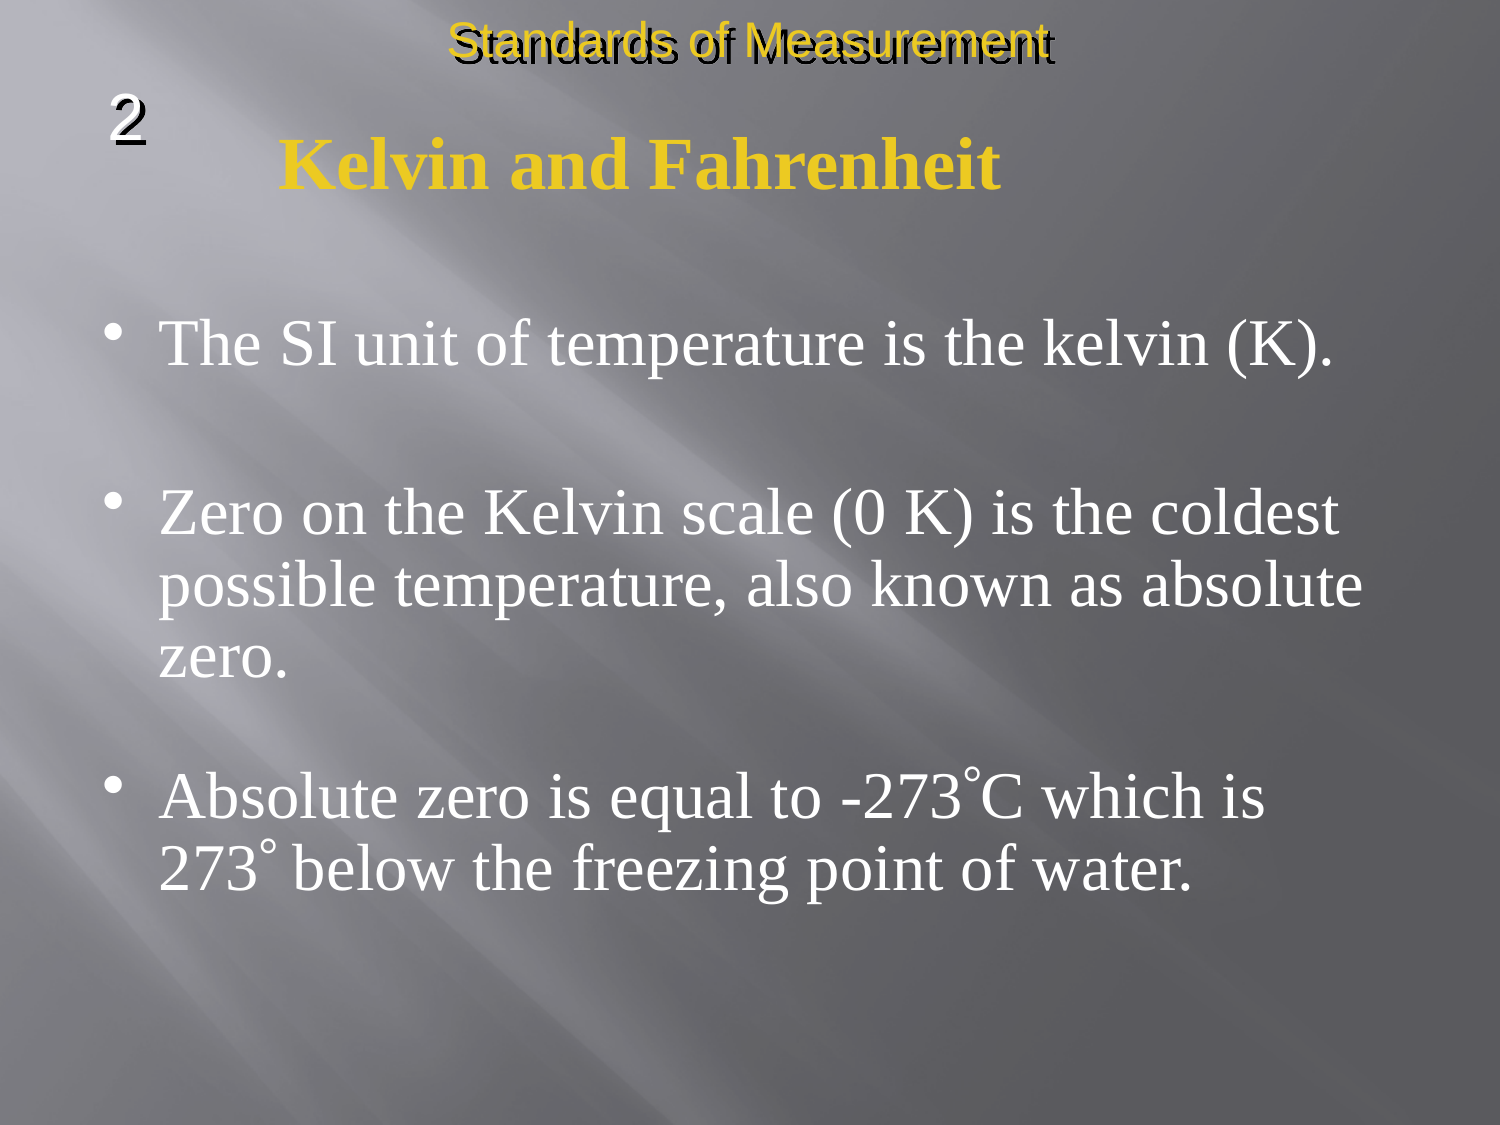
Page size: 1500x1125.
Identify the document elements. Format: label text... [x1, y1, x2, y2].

text_box Absolute zero is equal to -273C which is 273 below the freezing point of water. [87, 753, 1400, 913]
text_box Kelvin and Fahrenheit [263, 117, 1036, 214]
text_box Standards of Measurement [431, 0, 1065, 75]
text_box The SI unit of temperature is the kelvin (K). [87, 300, 1400, 388]
text_box Zero on the Kelvin scale (0 K) is the coldest possible temperature, also known as absolute zero. [87, 469, 1400, 700]
text_box 2 [93, 66, 160, 162]
